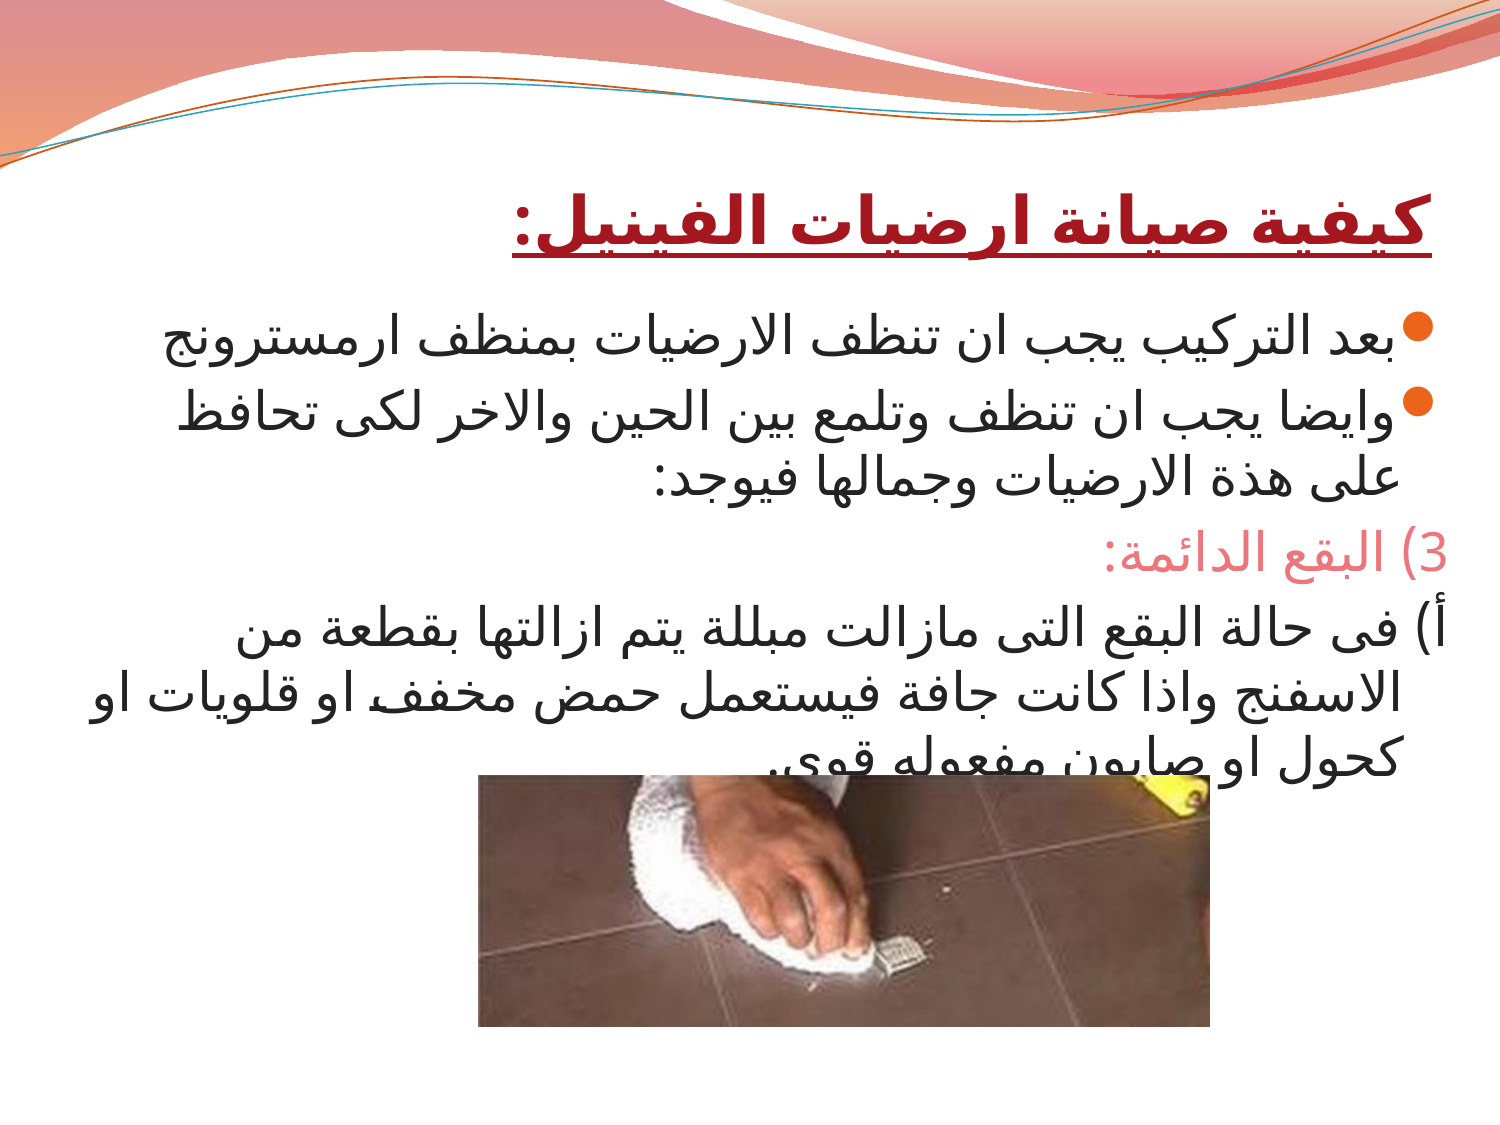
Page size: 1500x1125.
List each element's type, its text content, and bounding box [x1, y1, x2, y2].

list بعد التركيب يجب ان تنظف الارضيات بمنظف ارمسترونج وايضا يجب ان تنظف وتلمع بين الحين والاخر لكى تحافظ على هذة الارضيات وجمالها فيوجد: 3) البقع الدائمة: أ) فى حالة البقع التى مازالت مبللة يتم ازالتها بقطعة من الاسفنج واذا كانت جافة فيستعمل حمض مخفف او قلويات او كحول او صابون مفعوله قوى. [58, 292, 1465, 1054]
picture [478, 774, 1210, 1027]
title كيفية صيانة ارضيات الفينيل: [82, 70, 1432, 258]
